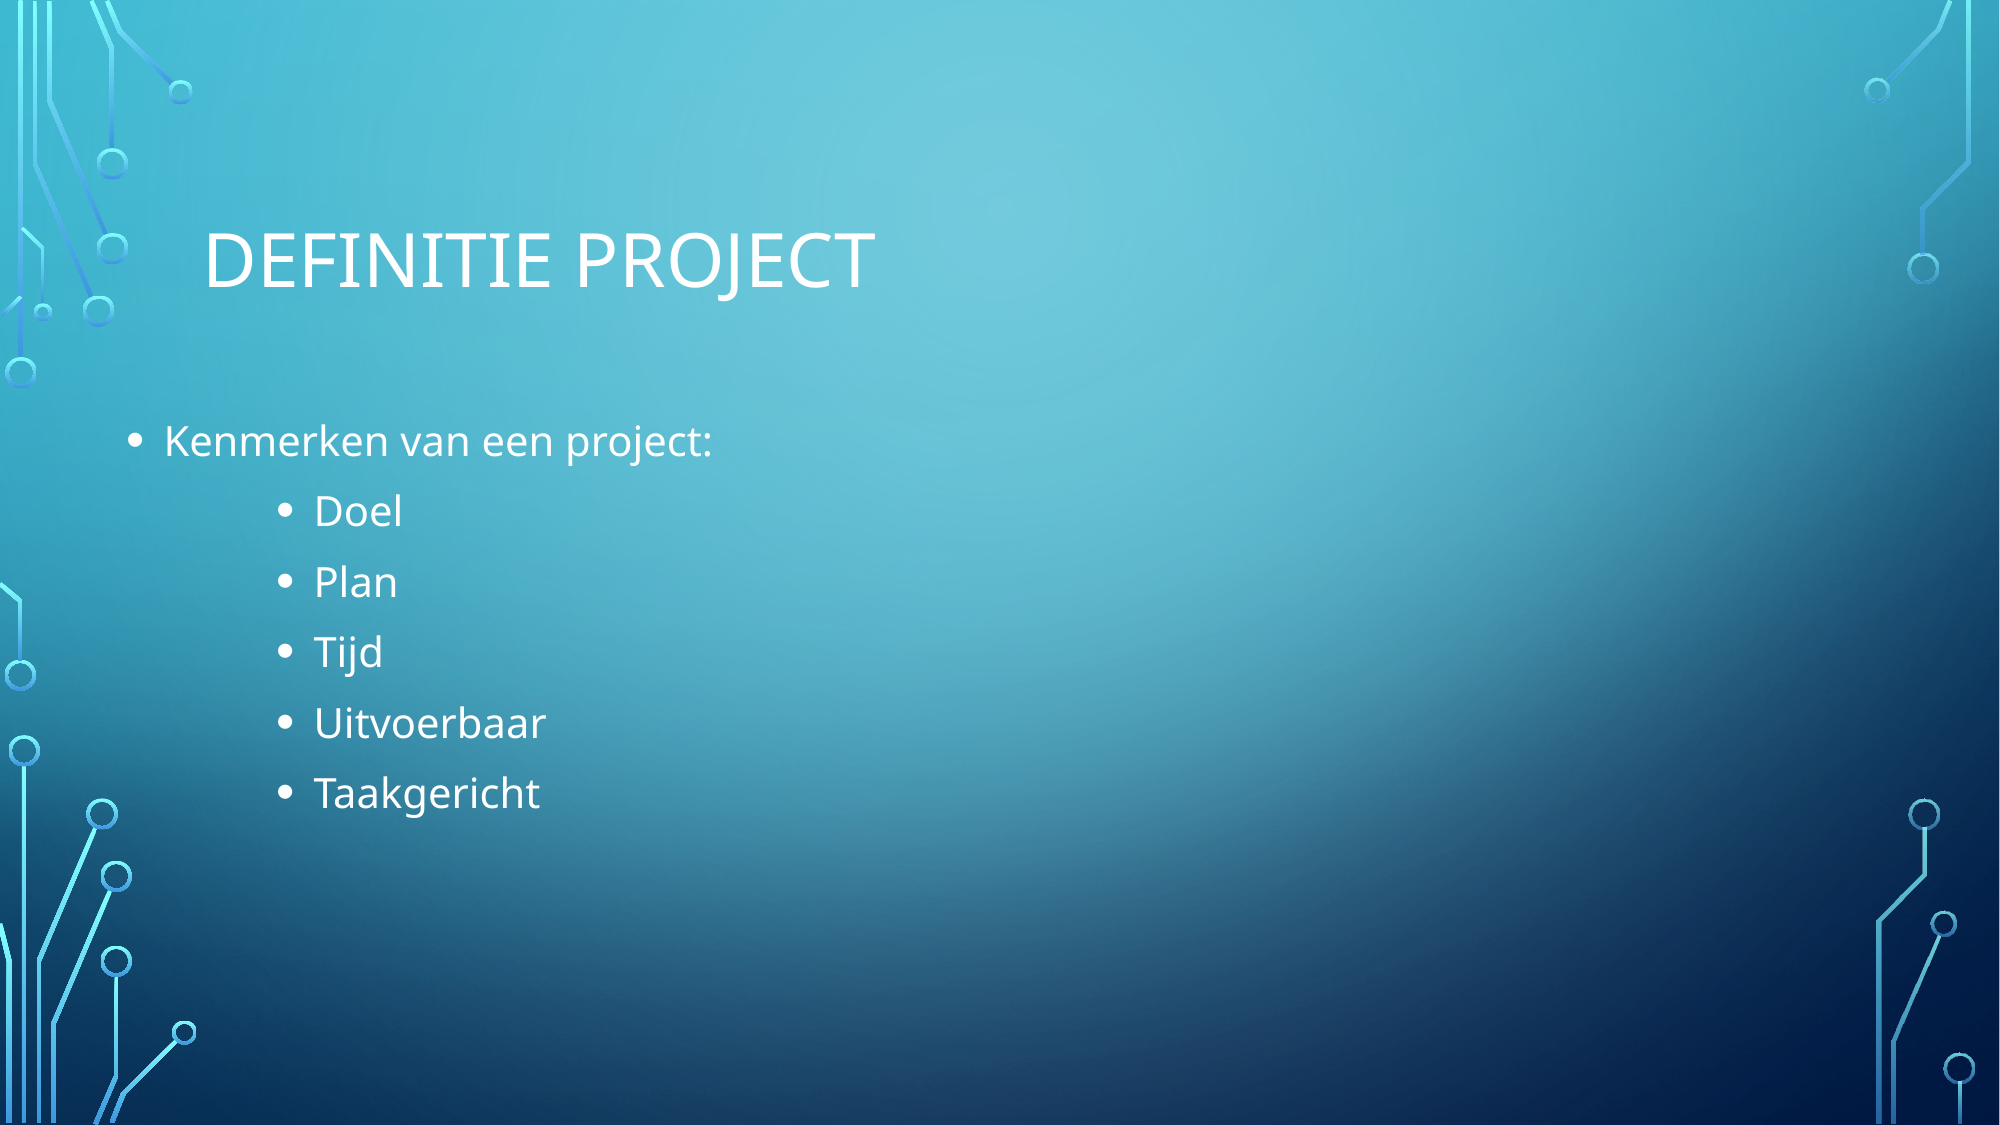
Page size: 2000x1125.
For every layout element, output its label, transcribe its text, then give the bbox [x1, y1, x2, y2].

list Kenmerken van een project: Doel Plan Tijd Uitvoerbaar Taakgericht [111, 397, 1768, 1015]
title Definitie project [187, 101, 1812, 344]
